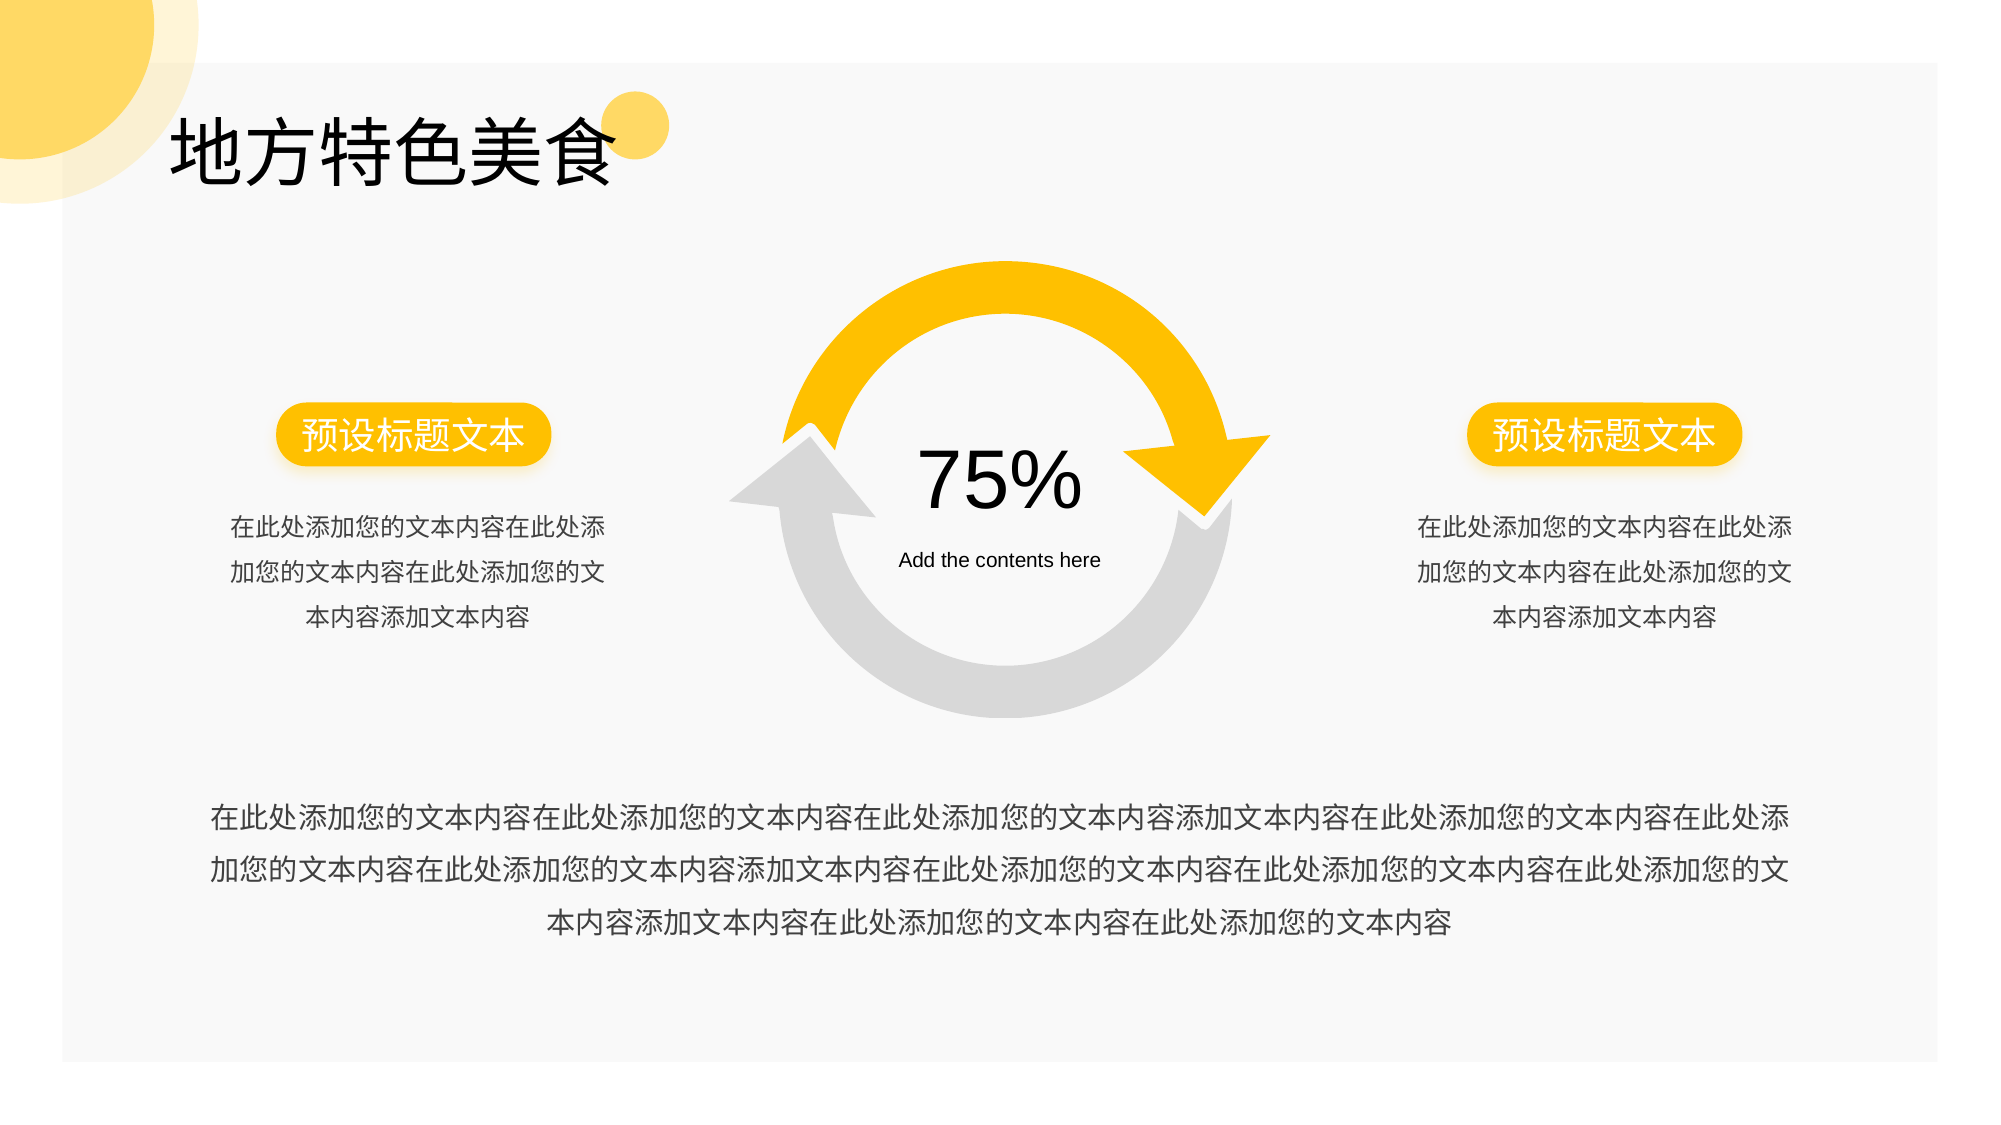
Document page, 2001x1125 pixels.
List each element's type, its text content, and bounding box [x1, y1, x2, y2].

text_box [1399, 402, 1810, 641]
text_box 在此处添加您的文本内容在此处添加您的文本内容在此处添加您的文本内容添加文本内容在此处添加您的文本内容在此处添加您的文本内容在此处添加您的文本内容添加文本内容在此处添加您的文本内容在此处添加您的文本内容在此处添加您的文本内容添加文本内容在此处添加您的文本内容在此处添加您的文本内容 [190, 774, 1810, 947]
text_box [728, 261, 1271, 719]
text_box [213, 402, 624, 641]
